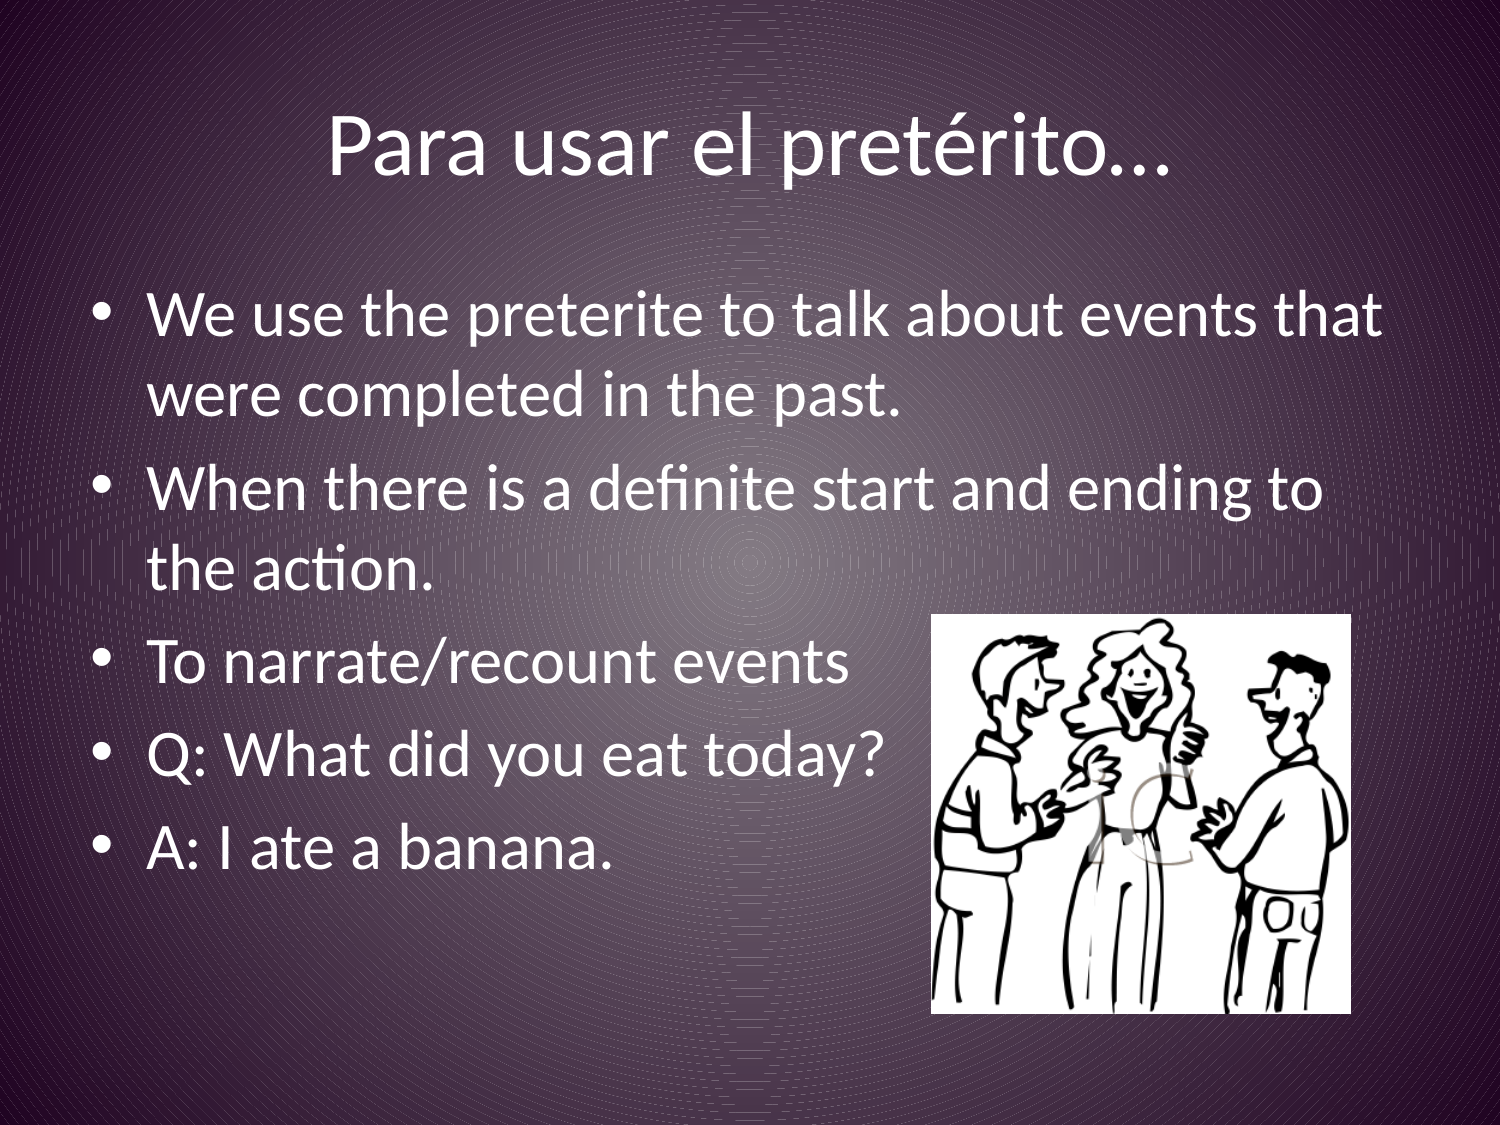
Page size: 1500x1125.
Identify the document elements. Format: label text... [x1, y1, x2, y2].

picture [931, 614, 1351, 1015]
list We use the preterite to talk about events that were completed in the past. When there is a definite start and ending to the action. To narrate/recount events Q: What did you eat today? A: I ate a banana. [75, 262, 1425, 1005]
title Para usar el pretérito… [75, 45, 1425, 233]
